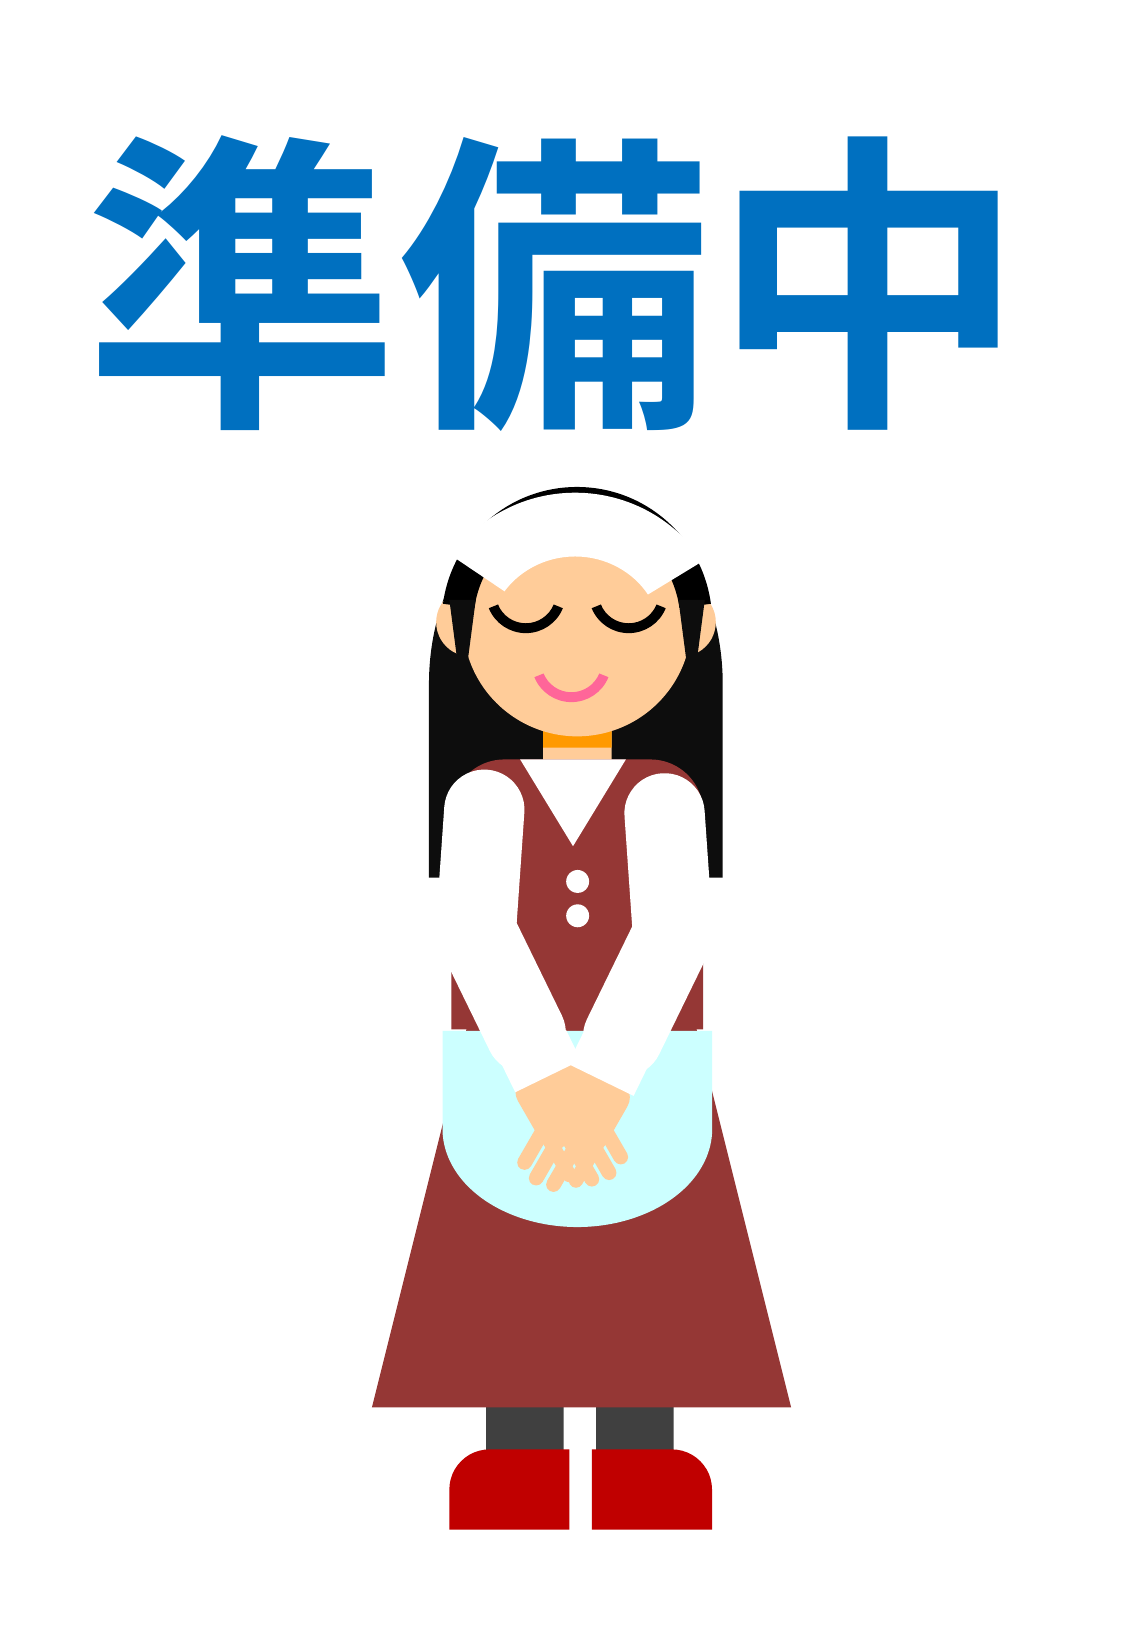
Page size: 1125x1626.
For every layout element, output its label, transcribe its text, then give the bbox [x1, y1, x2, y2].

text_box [371, 486, 792, 1530]
text_box 準備中 [0, 82, 1125, 473]
